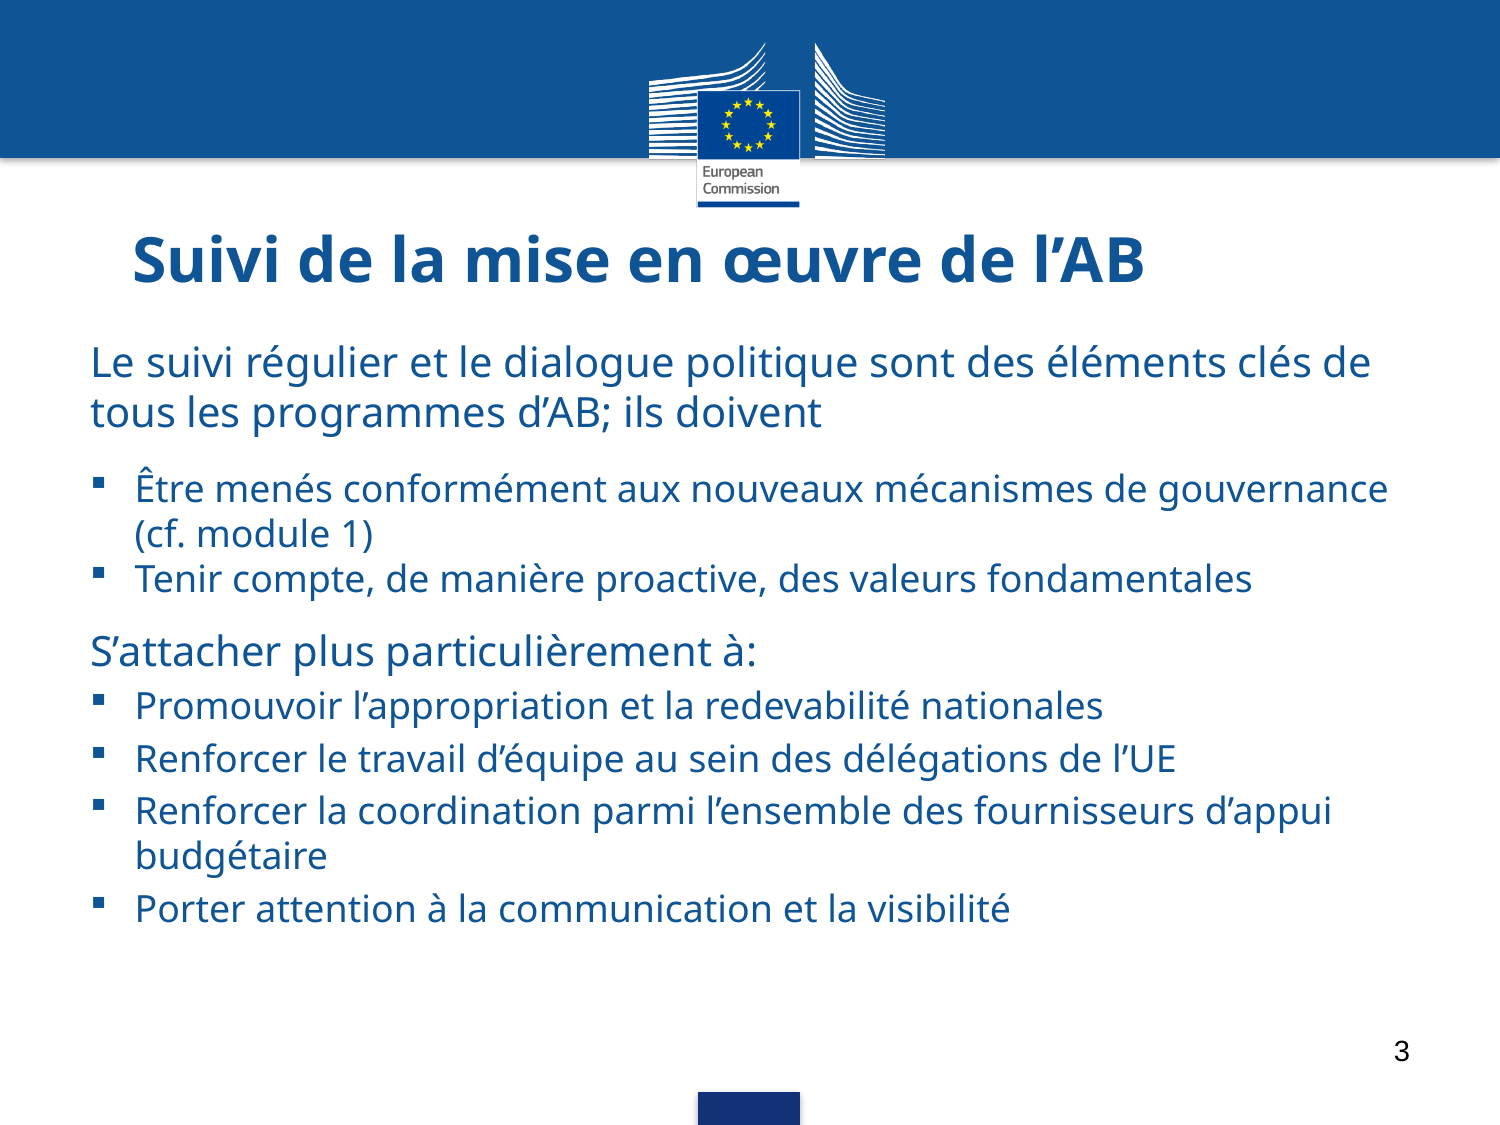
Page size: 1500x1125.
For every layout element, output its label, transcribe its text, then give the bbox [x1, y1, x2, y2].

slide_number 3 [1074, 1024, 1426, 1103]
list Le suivi régulier et le dialogue politique sont des éléments clés de tous les programmes d’AB; ils doivent Être menés conformément aux nouveaux mécanismes de gouvernance (cf. module 1) Tenir compte, de manière proactive, des valeurs fondamentales S’attacher plus particulièrement à: Promouvoir l’appropriation et la redevabilité nationales Renforcer le travail d’équipe au sein des délégations de l’UE Renforcer la coordination parmi l’ensemble des fournisseurs d’appui budgétaire Porter attention à la communication et la visibilité [74, 327, 1426, 1020]
title Suivi de la mise en œuvre de l’AB [58, 210, 1409, 305]
picture [649, 42, 885, 208]
